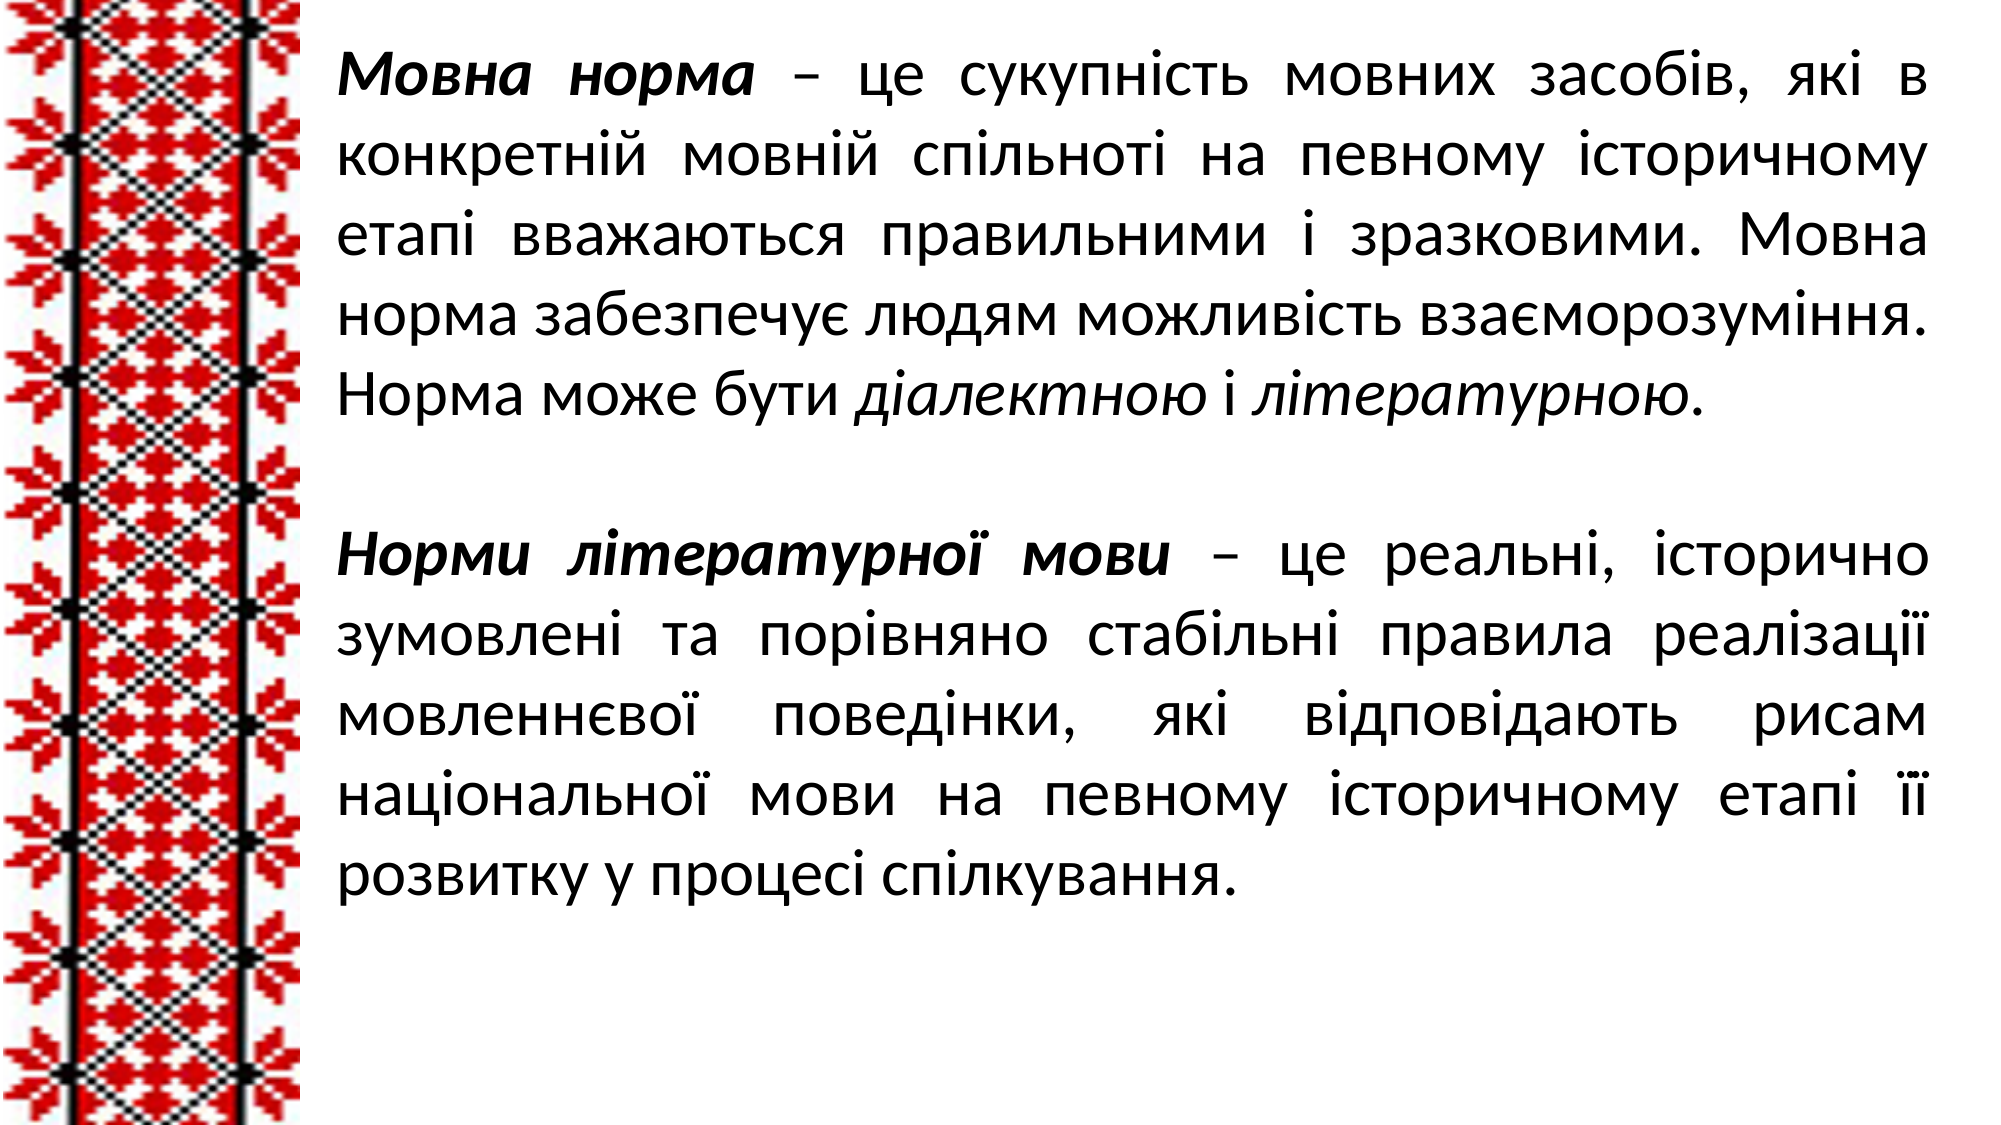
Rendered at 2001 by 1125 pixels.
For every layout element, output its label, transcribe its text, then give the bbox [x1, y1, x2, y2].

picture [3, 0, 300, 1125]
text_box Мовна норма – це сукупність мовних засобів, які в конкретній мовній спільноті на певному історичному етапі вважаються правильними і зразковими. Мовна норма забезпечує людям можливість взаєморозуміння. Норма може бути діалектною і літературною. Норми літературної мови – це реальні, історично зумовлені та порівняно стабільні правила реалізації мовленнєвої поведінки, які відповідають рисам національної мови на певному історичному етапі її розвитку у процесі спілкування. [321, 21, 1946, 916]
